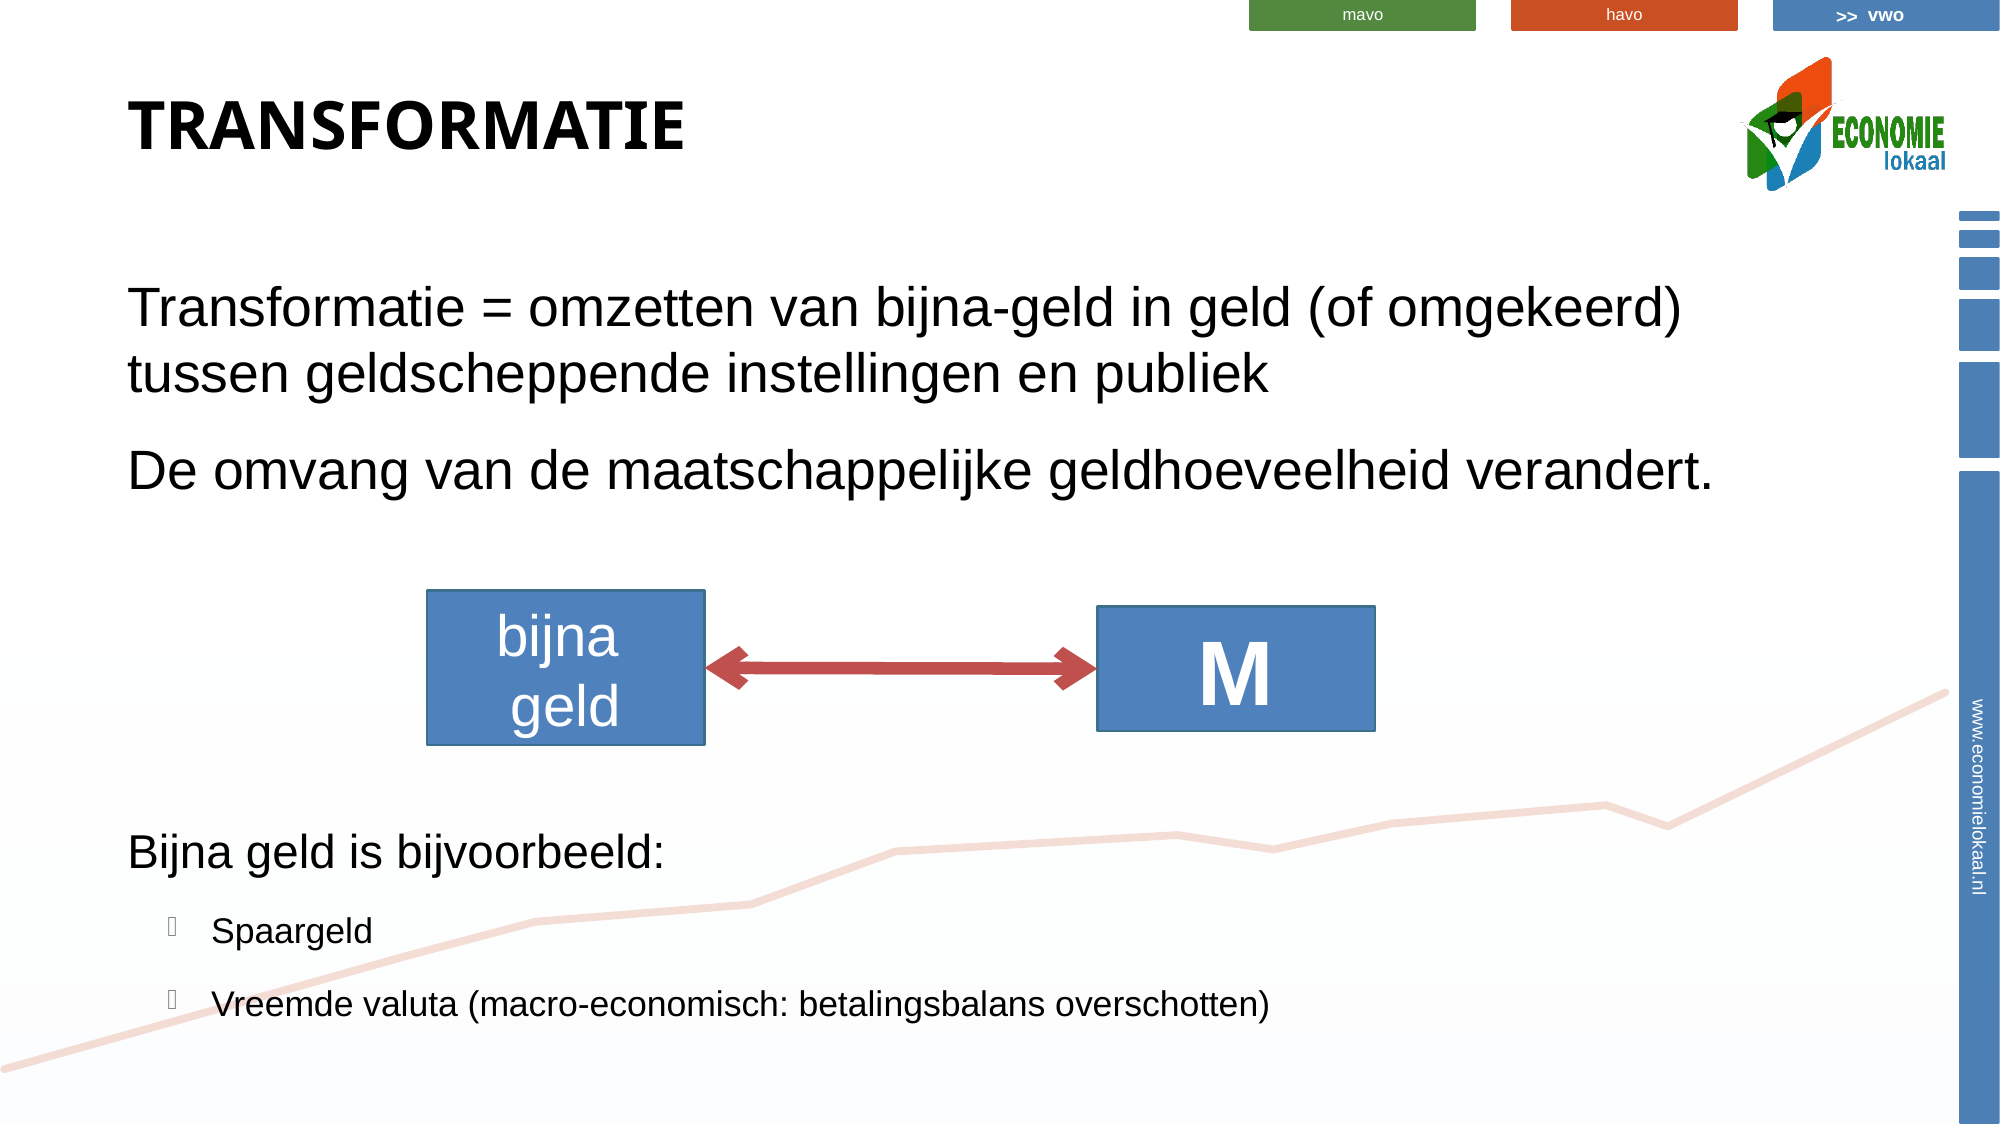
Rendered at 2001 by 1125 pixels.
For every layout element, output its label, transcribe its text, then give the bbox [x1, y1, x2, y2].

text_box M [1096, 605, 1376, 732]
text_box bijna geld [426, 589, 706, 746]
title Transformatie [112, 74, 1618, 208]
picture [1739, 57, 1946, 191]
list Transformatie = omzetten van bijna-geld in geld (of omgekeerd) tussen geldscheppende instellingen en publiek De omvang van de maatschappelijke geldhoeveelheid verandert. Bijna geld is bijvoorbeeld: Spaargeld Vreemde valuta (macro-economisch: betalingsbalans overschotten) [112, 263, 1829, 1035]
